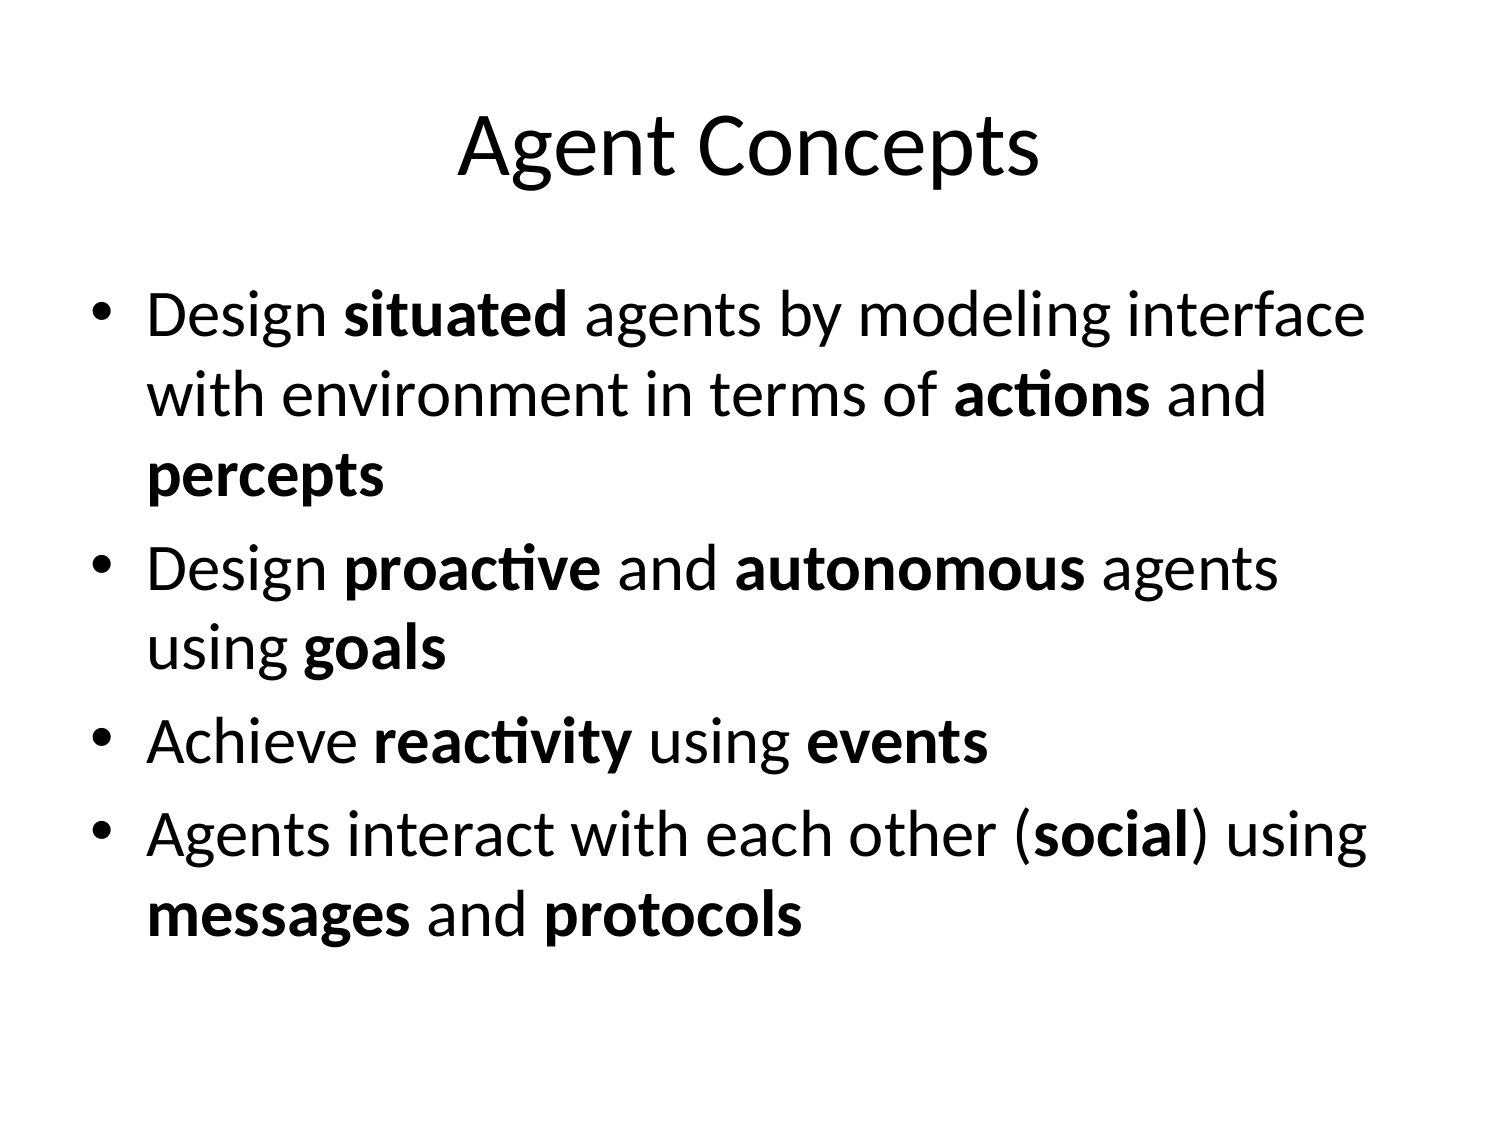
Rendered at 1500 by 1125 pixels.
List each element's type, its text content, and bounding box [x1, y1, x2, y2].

list Design situated agents by modeling interface with environment in terms of actions and percepts Design proactive and autonomous agents using goals Achieve reactivity using events Agents interact with each other (social) using messages and protocols [75, 262, 1425, 1005]
title Agent Concepts [75, 45, 1425, 233]
